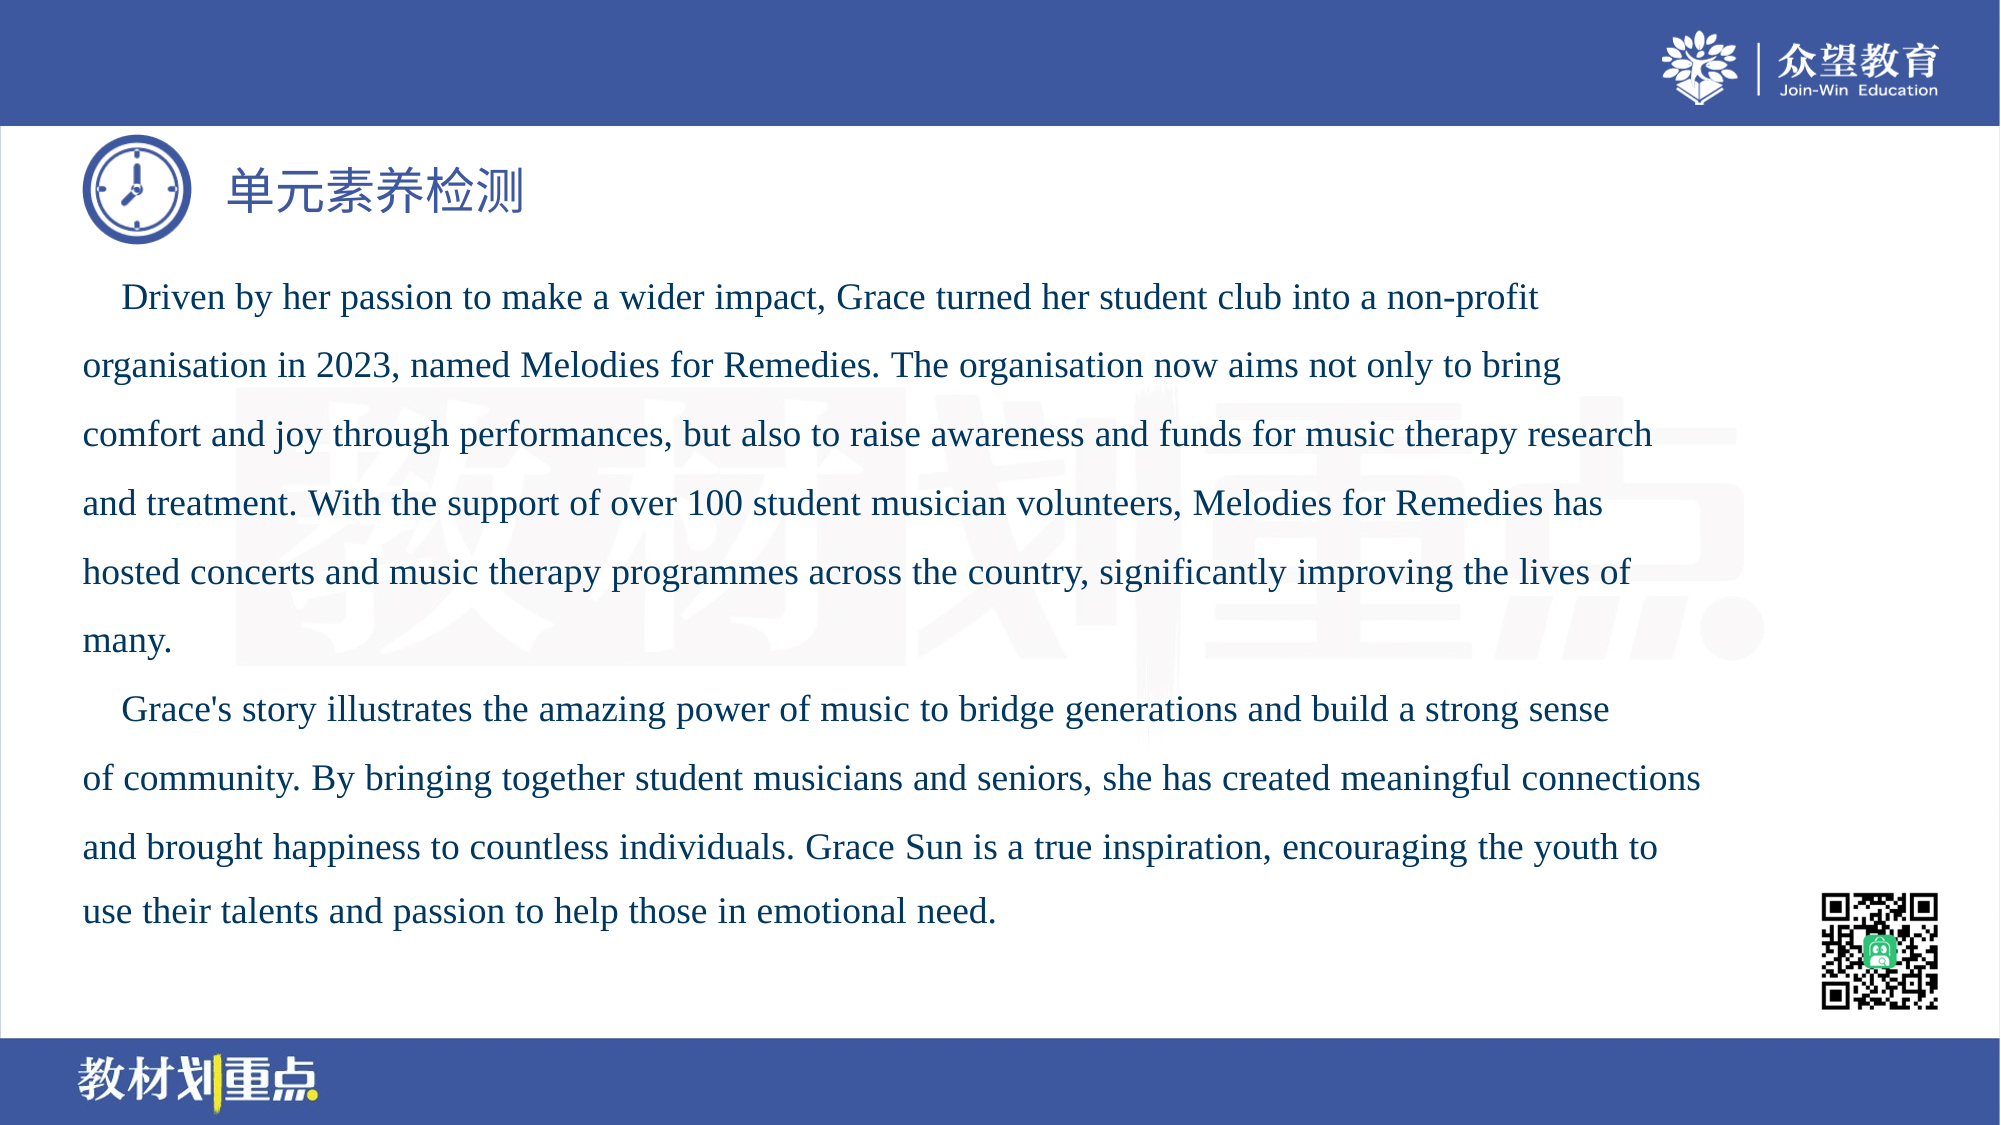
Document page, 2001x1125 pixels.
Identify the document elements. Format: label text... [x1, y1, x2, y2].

text_box Driven by her passion to make a wider impact, Grace turned her student club into a non-profit organisation in 2023, named Melodies for Remedies. The organisation now aims not only to bring comfort and joy through performances, but also to raise awareness and funds for music therapy research and treatment. With the support of over 100 student musician volunteers, Melodies for Remedies has hosted concerts and music therapy programmes across the country, significantly improving the lives of many. Grace's story illustrates the amazing power of music to bridge generations and build a strong sense of community. By bringing together student musicians and seniors, she has created meaningful connections and brought happiness to countless individuals. Grace Sun is a true inspiration, encouraging the youth to use their talents and passion to help those in emotional need. [82, 248, 1817, 925]
picture [0, 0, 2000, 1125]
